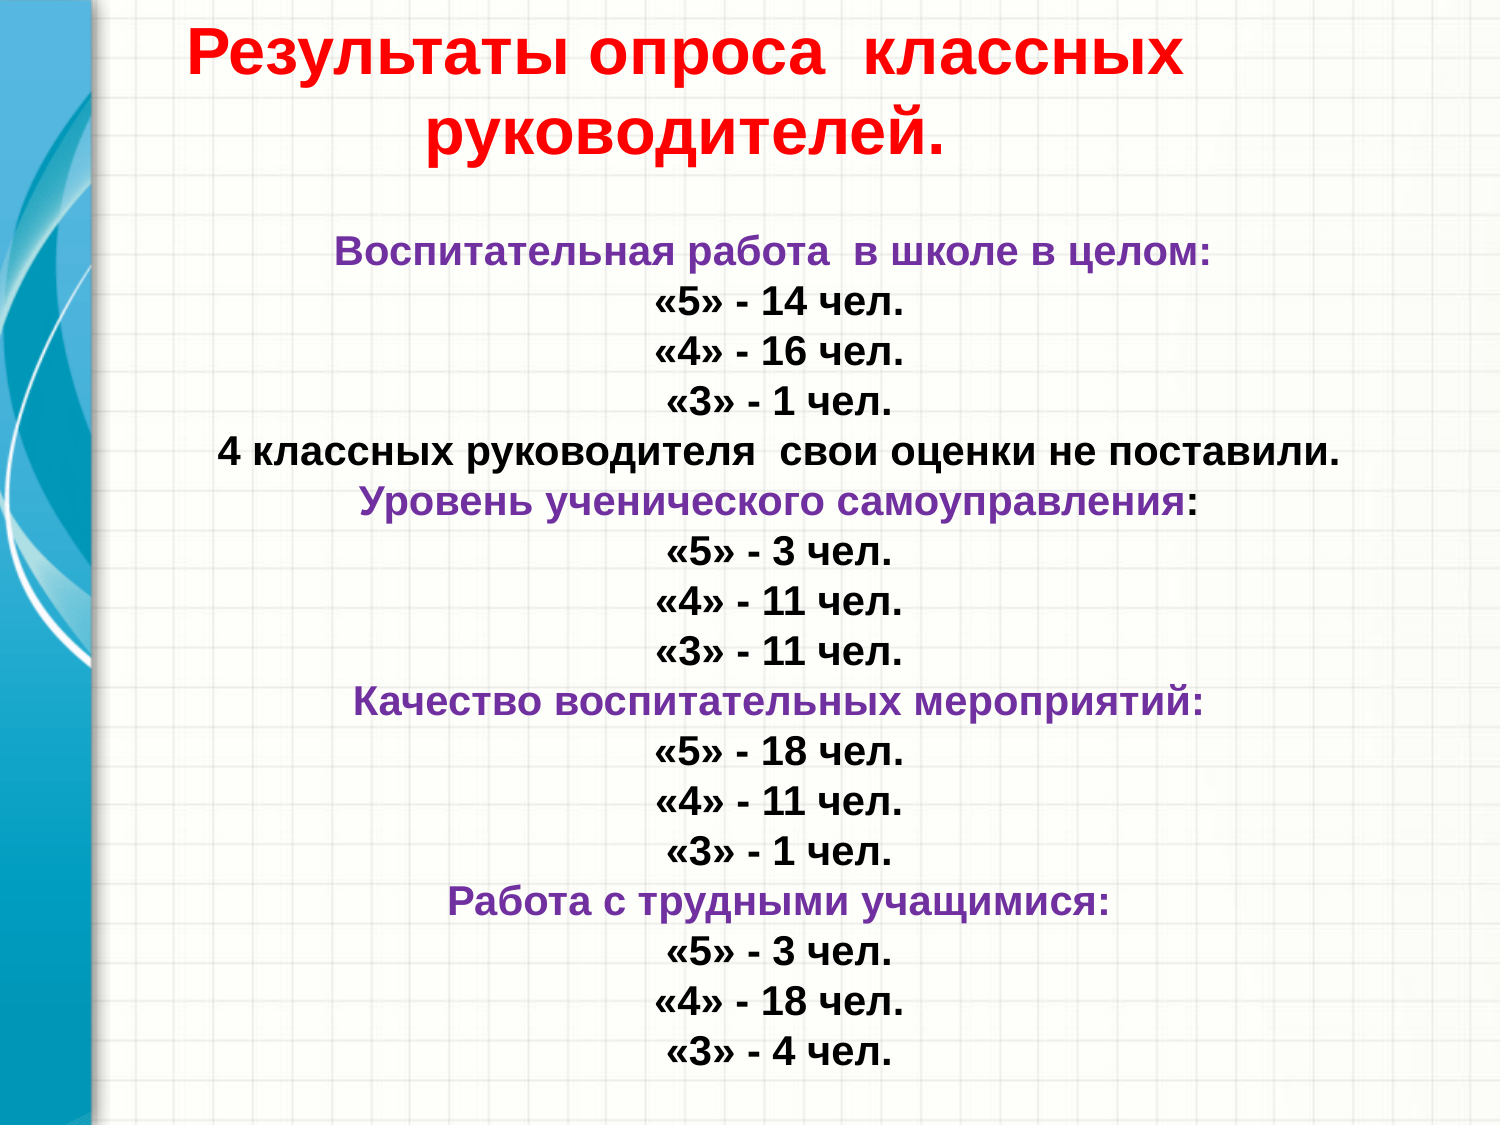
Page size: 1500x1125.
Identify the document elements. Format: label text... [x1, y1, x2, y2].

text_box Воспитательная работа в школе в целом: «5» - 14 чел. «4» - 16 чел. «3» - 1 чел. 4 классных руководителя свои оценки не поставили. Уровень ученического самоуправления: «5» - 3 чел. «4» - 11 чел. «3» - 11 чел. Качество воспитательных мероприятий: «5» - 18 чел. «4» - 11 чел. «3» - 1 чел. Работа с трудными учащимися: «5» - 3 чел. «4» - 18 чел. «3» - 4 чел. [93, 216, 1465, 1082]
text_box Результаты опроса классных руководителей. [0, 0, 1372, 176]
picture [0, 0, 1500, 1125]
